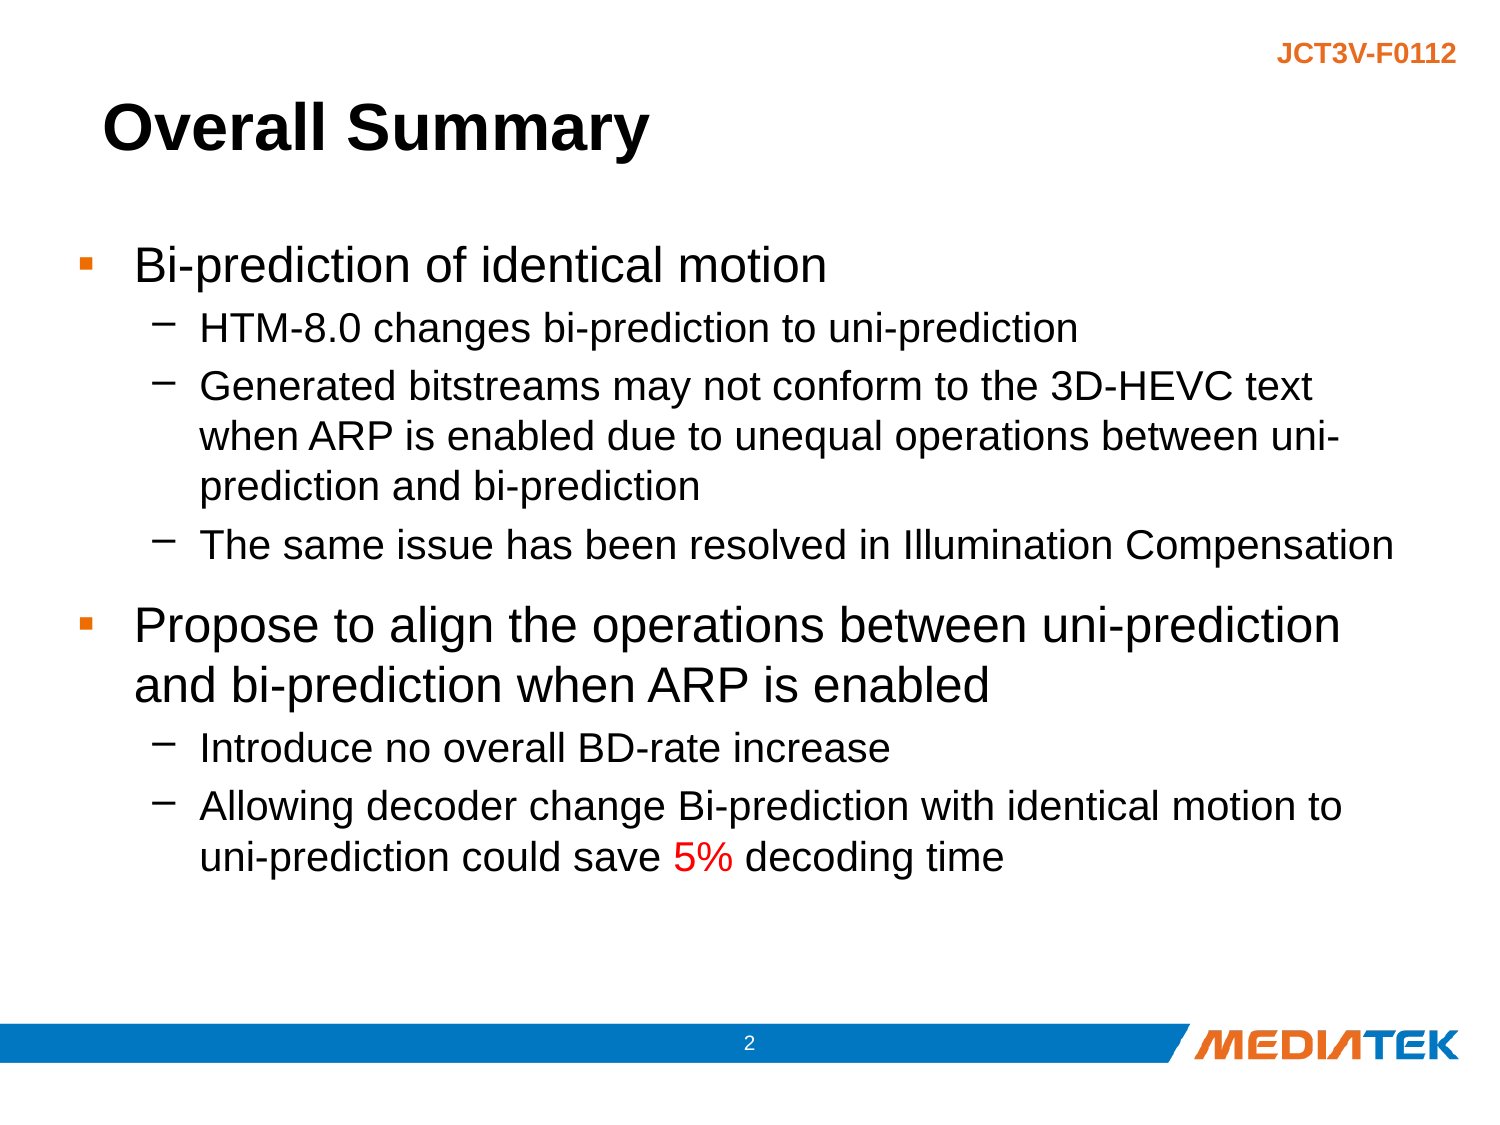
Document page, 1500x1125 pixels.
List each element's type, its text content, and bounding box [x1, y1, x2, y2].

list Bi-prediction of identical motion HTM-8.0 changes bi-prediction to uni-prediction Generated bitstreams may not conform to the 3D-HEVC text when ARP is enabled due to unequal operations between uni-prediction and bi-prediction The same issue has been resolved in Illumination Compensation Propose to align the operations between uni-prediction and bi-prediction when ARP is enabled Introduce no overall BD-rate increase Allowing decoder change Bi-prediction with identical motion to uni-prediction could save 5% decoding time [62, 224, 1424, 1051]
picture [0, 1023, 711, 1063]
slide_number 1 [711, 1022, 789, 1090]
title Overall Summary [87, 46, 1410, 201]
picture [789, 1023, 1459, 1063]
